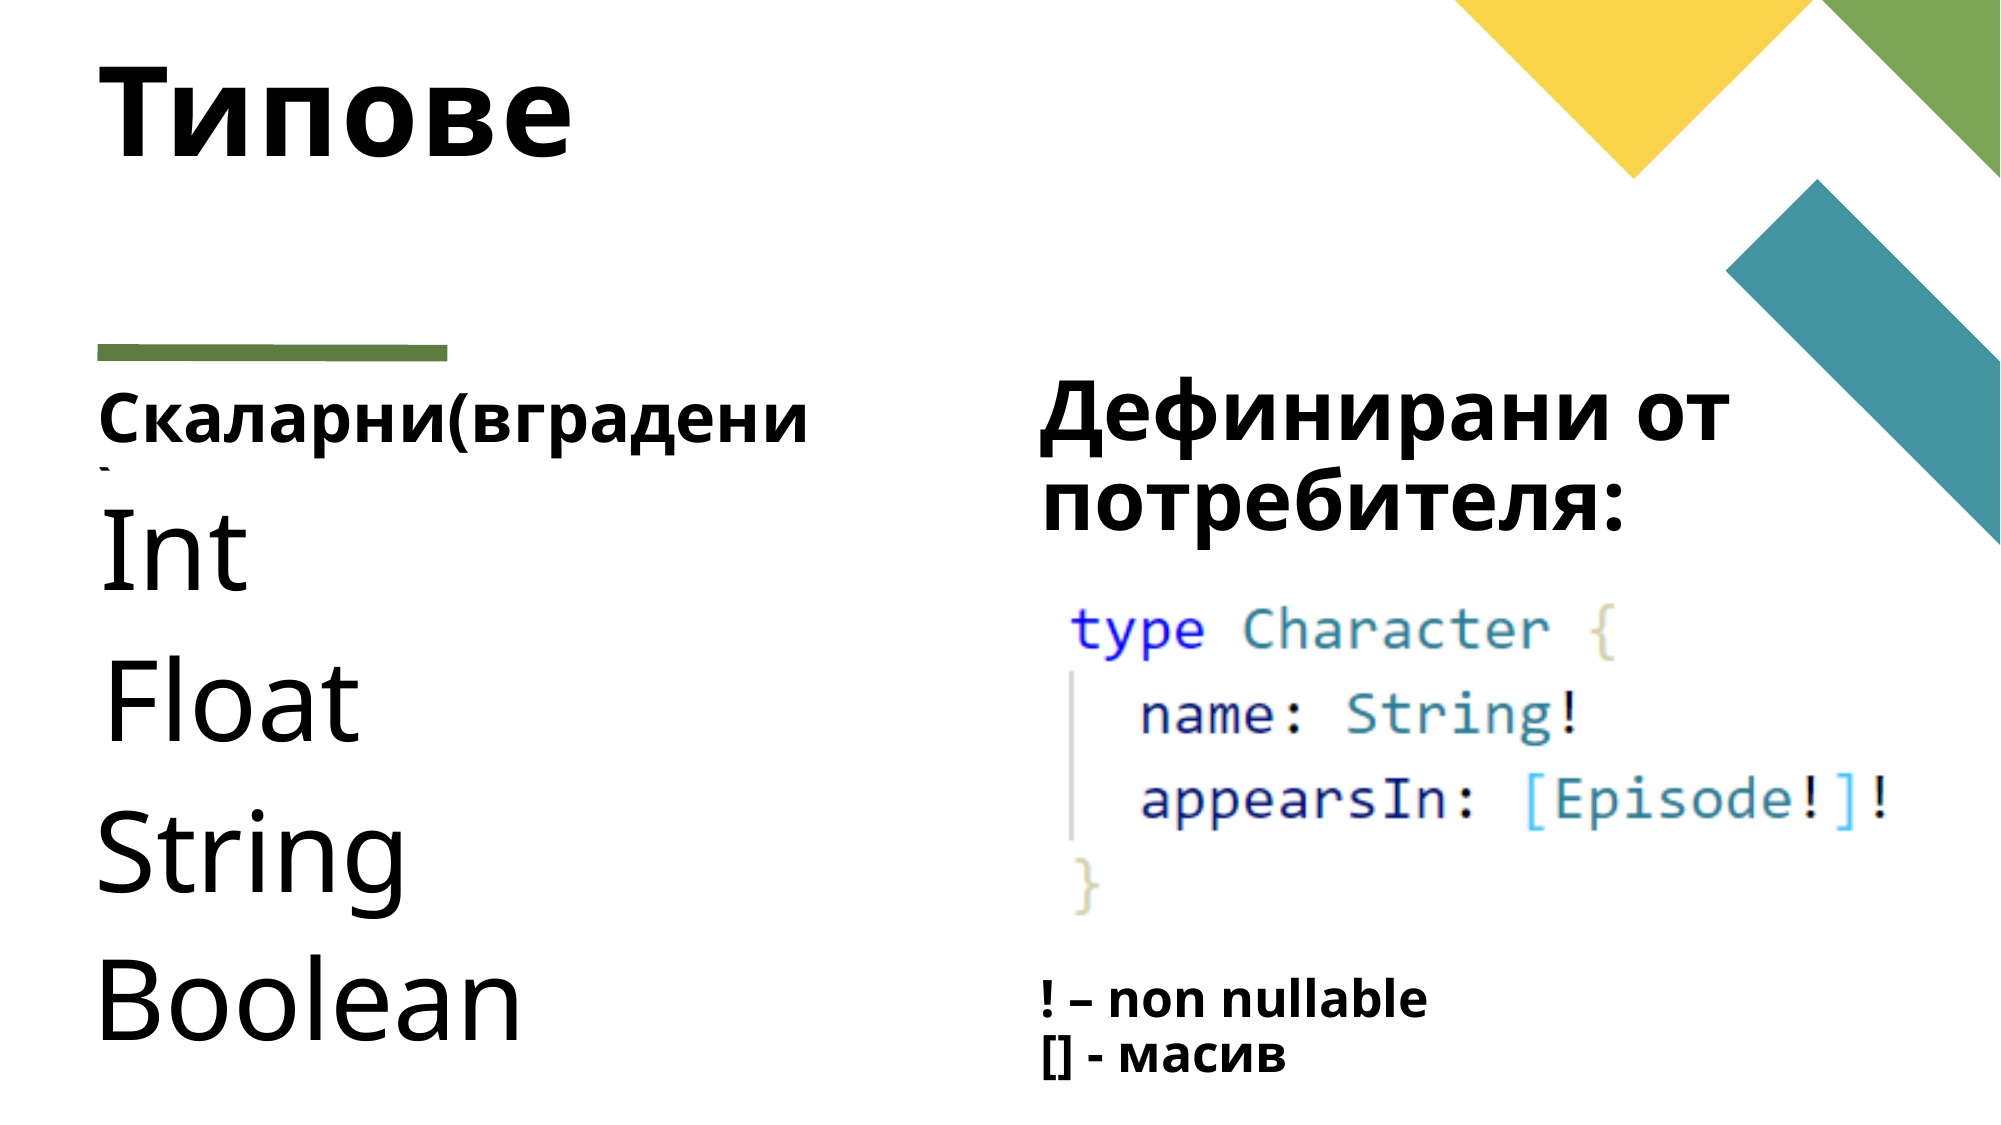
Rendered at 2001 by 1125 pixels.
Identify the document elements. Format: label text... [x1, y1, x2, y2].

text_box Boolean [76, 919, 542, 1071]
picture [1040, 562, 1956, 951]
text_box Int [85, 470, 265, 622]
text_box String [78, 772, 427, 919]
text_box Float [86, 620, 377, 772]
title Типове [97, 32, 1898, 291]
text_box Дефинирани от потребителя: [1040, 361, 1880, 562]
list Скаларни(вградени): [97, 376, 845, 539]
text_box ! – non nullable [] - масив [1040, 964, 1746, 1093]
